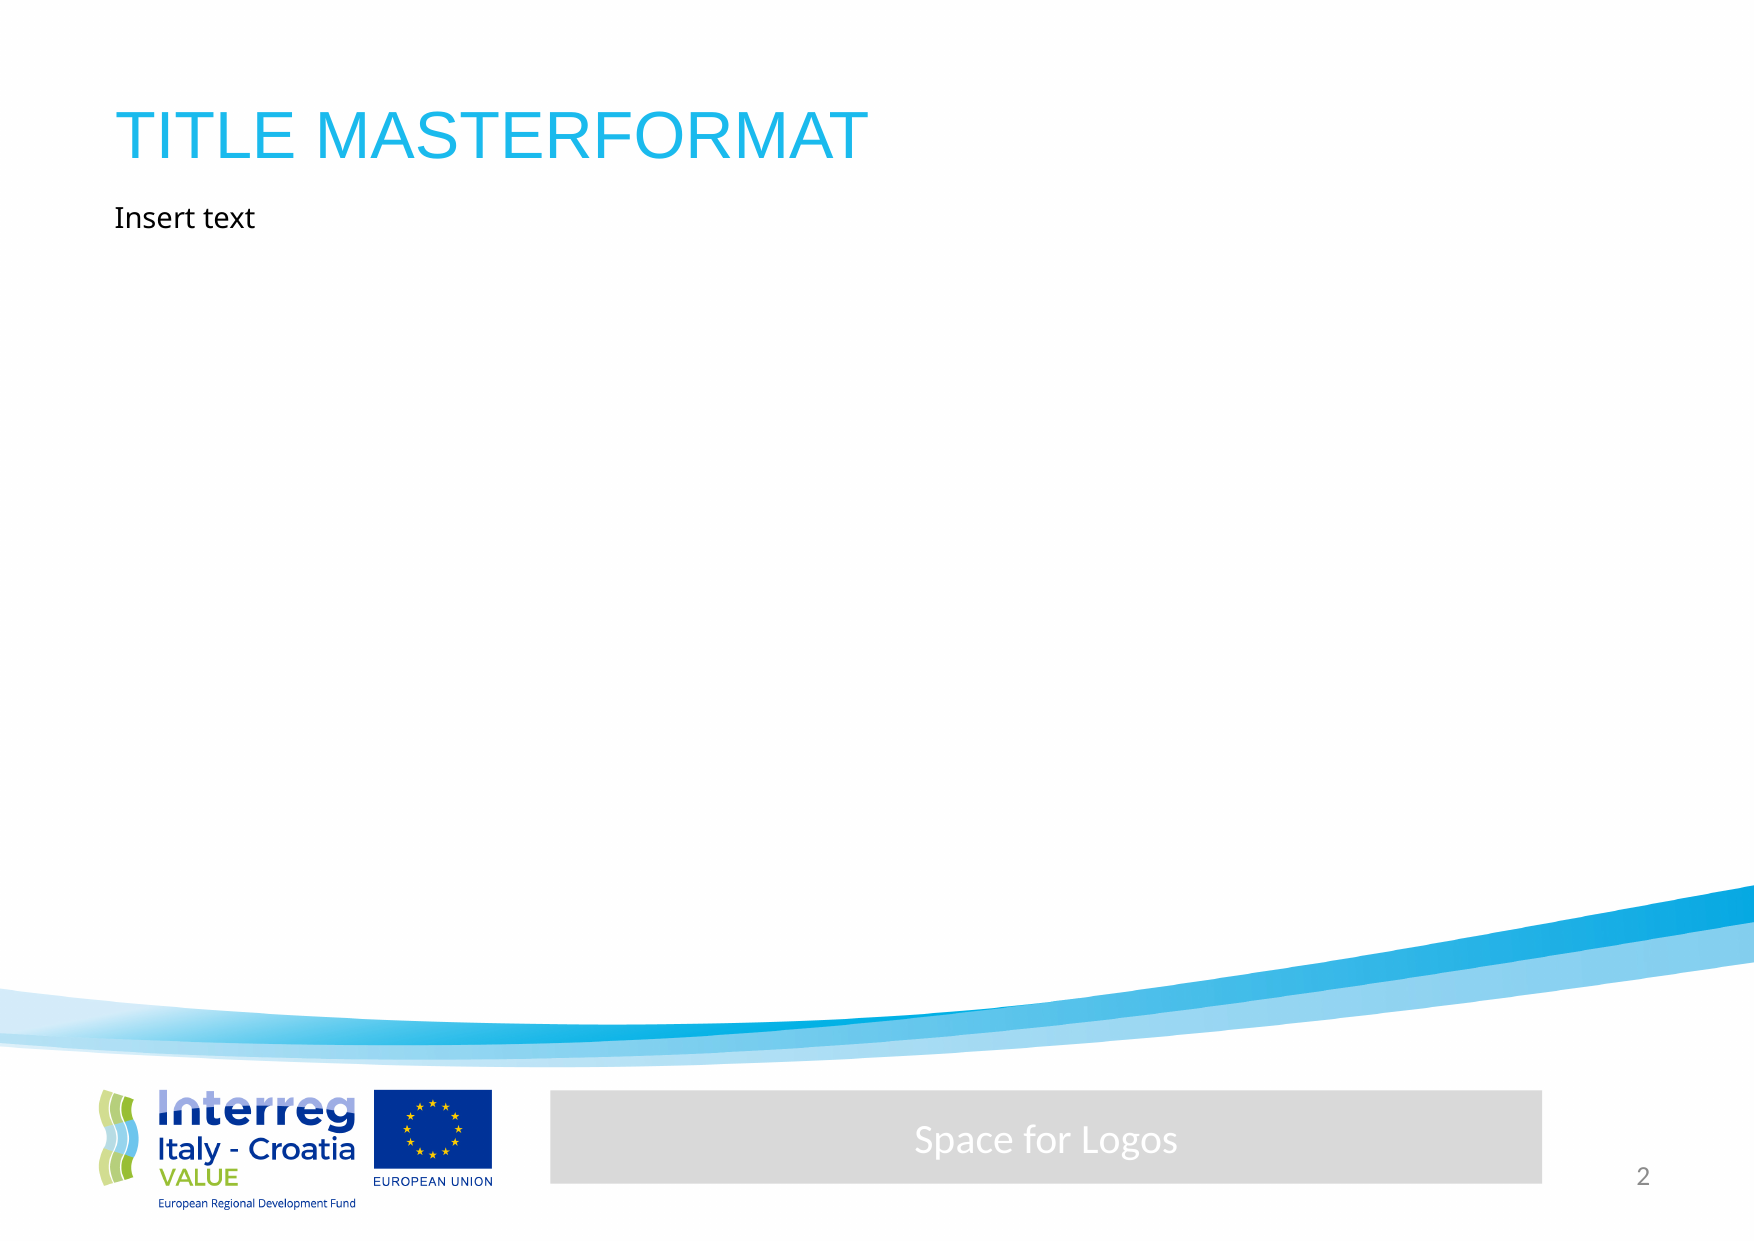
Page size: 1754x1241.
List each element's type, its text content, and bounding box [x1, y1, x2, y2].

text_box Insert text [99, 191, 1658, 851]
text_box Space for Logos [549, 1089, 1543, 1185]
picture [0, 0, 1754, 1241]
text_box TITLE MASTERFORMAT [97, 83, 1656, 181]
slide_number 2 [1607, 1141, 1666, 1208]
